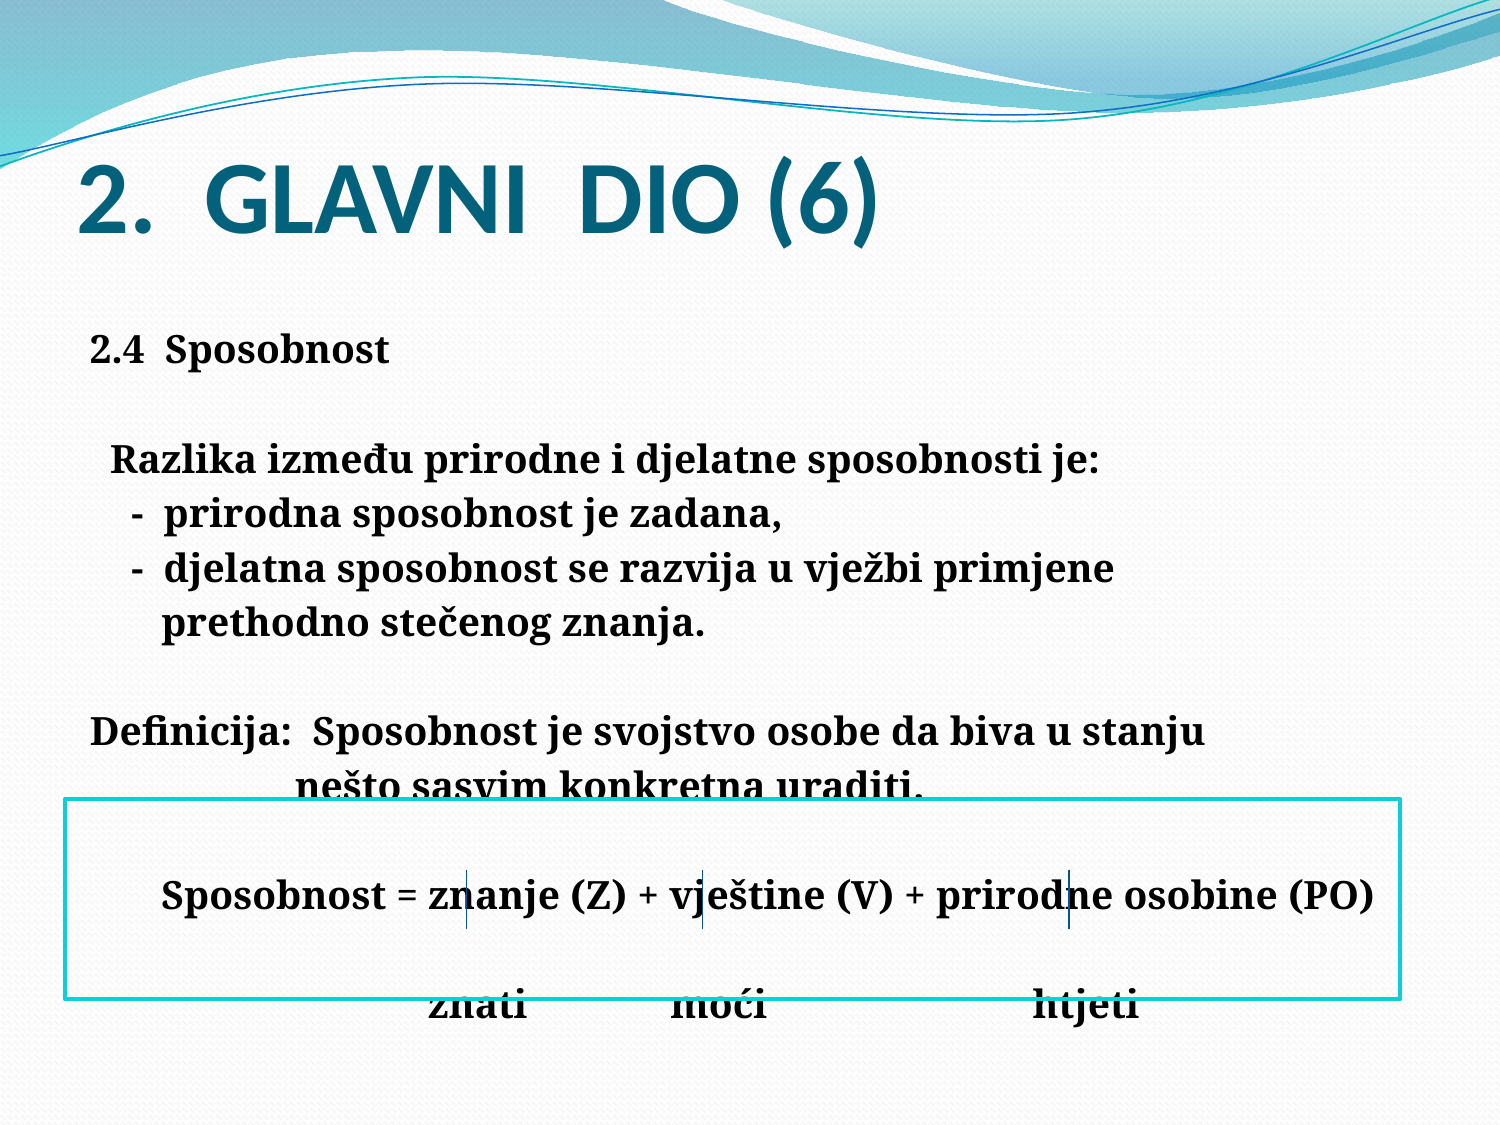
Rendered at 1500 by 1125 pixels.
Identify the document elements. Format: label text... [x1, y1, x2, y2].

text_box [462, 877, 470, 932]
text_box [63, 797, 1402, 1001]
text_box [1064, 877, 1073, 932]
title 2. GLAVNI DIO (6) [76, 66, 1427, 254]
list 2.4 Sposobnost Razlika između prirodne i djelatne sposobnosti je: - prirodna sposobnost je zadana, - djelatna sposobnost se razvija u vježbi primjene prethodno stečenog znanja. Definicija: Sposobnost je svojstvo osobe da biva u stanju nešto sasvim konkretna uraditi. Sposobnost = znanje (Z) + vještine (V) + prirodne osobine (PO) znati moći htjeti [75, 317, 1425, 1038]
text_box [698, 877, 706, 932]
